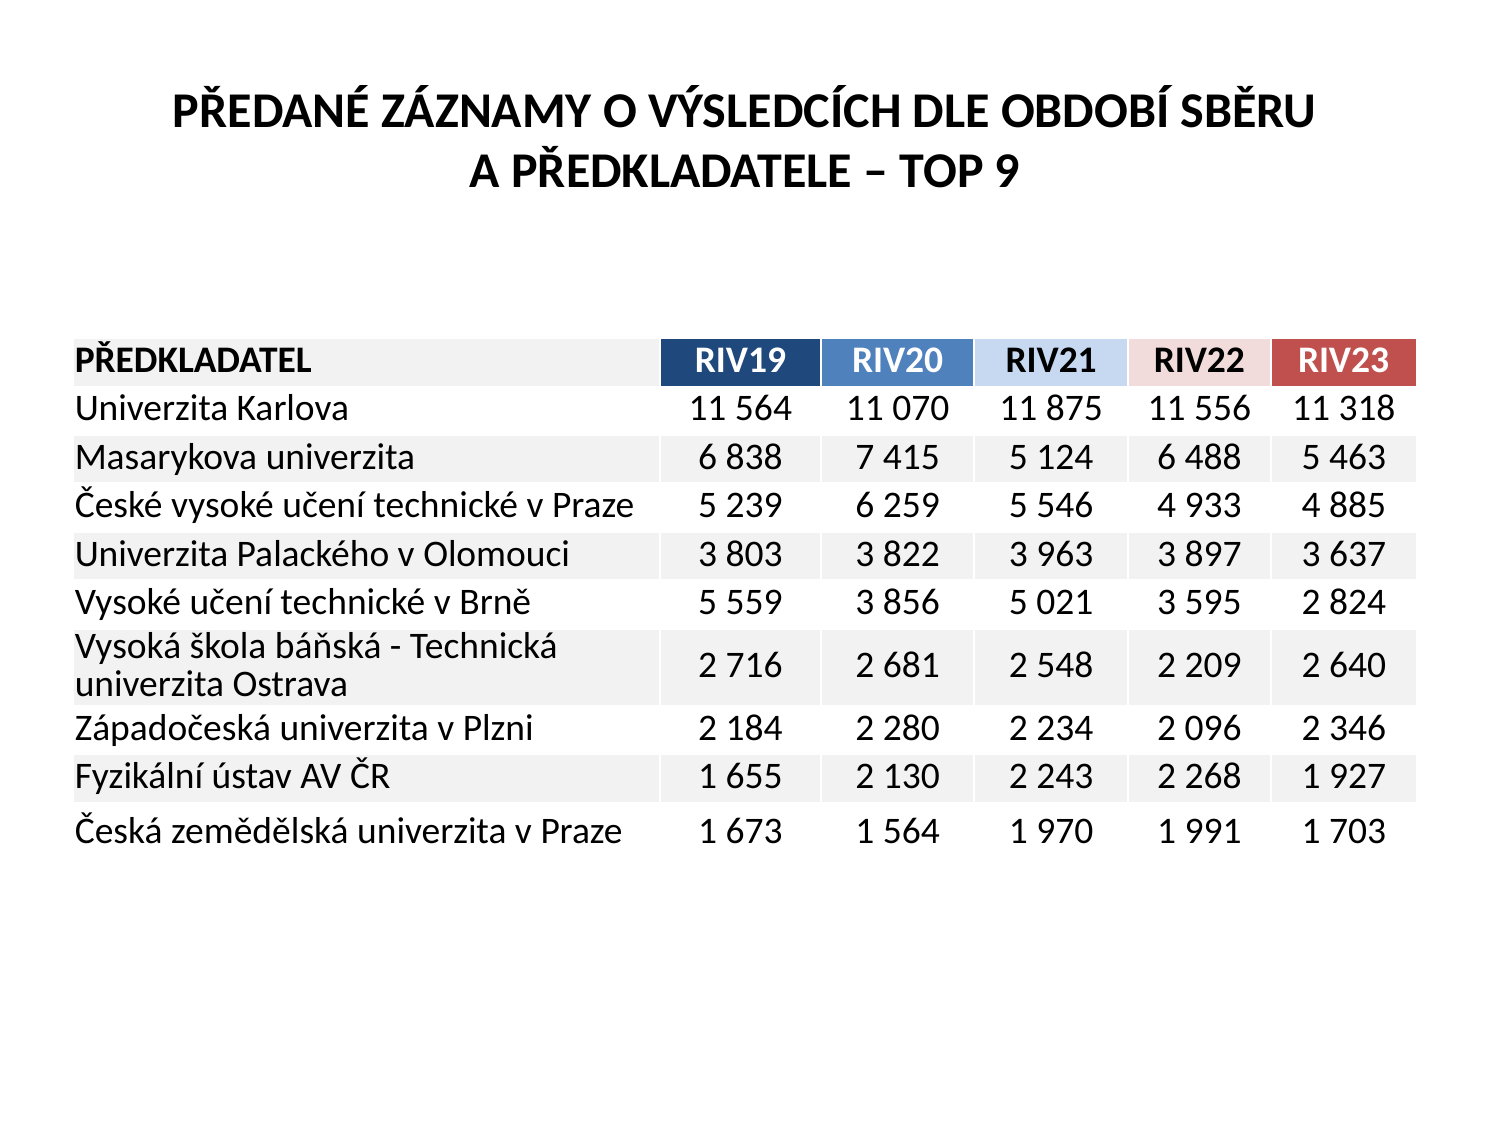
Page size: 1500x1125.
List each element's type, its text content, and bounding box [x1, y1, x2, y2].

table_cell 1 564 [822, 803, 973, 863]
table_cell 5 546 [975, 484, 1127, 531]
table_cell 3 856 [822, 581, 973, 628]
table_cell 3 822 [822, 533, 973, 579]
table_cell 2 346 [1272, 707, 1416, 753]
table_cell 2 130 [822, 755, 973, 802]
table_cell 1 655 [661, 755, 820, 802]
table_cell 3 963 [975, 533, 1127, 579]
table_cell 3 637 [1272, 533, 1416, 579]
table_cell 11 070 [822, 387, 973, 434]
table_cell 2 716 [661, 630, 820, 705]
table_cell Univerzita Palackého v Olomouci [74, 533, 659, 579]
table_cell 2 640 [1272, 630, 1416, 705]
table_cell 2 280 [822, 707, 973, 753]
table_cell 2 096 [1129, 707, 1270, 753]
table_cell 2 243 [975, 755, 1127, 802]
table_cell 11 875 [975, 387, 1127, 434]
table_cell 5 124 [975, 436, 1127, 482]
table_cell 11 318 [1272, 387, 1416, 434]
table_cell 5 021 [975, 581, 1127, 628]
table_cell 2 268 [1129, 755, 1270, 802]
table_cell 6 259 [822, 484, 973, 531]
table_cell 2 548 [975, 630, 1127, 705]
table_cell 6 488 [1129, 436, 1270, 482]
table_header RIV19 [661, 339, 820, 386]
table_cell 4 885 [1272, 484, 1416, 531]
table_cell České vysoké učení technické v Praze [74, 484, 659, 531]
table_cell Vysoká škola báňská - Technická univerzita Ostrava [74, 630, 659, 705]
table_cell Česká zemědělská univerzita v Praze [74, 803, 659, 863]
table_cell 1 927 [1272, 755, 1416, 802]
table_cell 5 239 [661, 484, 820, 531]
table_cell 3 595 [1129, 581, 1270, 628]
table_cell 1 970 [975, 803, 1127, 863]
table_cell 5 559 [661, 581, 820, 628]
table_cell 2 209 [1129, 630, 1270, 705]
table_cell Masarykova univerzita [74, 436, 659, 482]
table_cell 7 415 [822, 436, 973, 482]
table_cell 2 824 [1272, 581, 1416, 628]
table_cell 11 556 [1129, 387, 1270, 434]
table_cell Západočeská univerzita v Plzni [74, 707, 659, 753]
table_header PŘEDKLADATEL [74, 339, 659, 386]
table_cell 2 234 [975, 707, 1127, 753]
table_header RIV20 [822, 339, 973, 386]
table_header RIV21 [975, 339, 1127, 386]
table_header RIV23 [1272, 339, 1416, 386]
table_cell Univerzita Karlova [74, 387, 659, 434]
table_cell 2 184 [661, 707, 820, 753]
table_cell 1 991 [1129, 803, 1270, 863]
table_cell 6 838 [661, 436, 820, 482]
table_cell 11 564 [661, 387, 820, 434]
table_cell Vysoké učení technické v Brně [74, 581, 659, 628]
table_cell 5 463 [1272, 436, 1416, 482]
text_box PŘEDANÉ ZÁZNAMY O VÝSLEDCÍCH DLE OBDOBÍ SBĚRU A PŘEDKLADATELE – TOP 9 [81, 54, 1409, 220]
table_cell 2 681 [822, 630, 973, 705]
table_cell 1 673 [661, 803, 820, 863]
table_cell Fyzikální ústav AV ČR [74, 755, 659, 802]
table_header RIV22 [1129, 339, 1270, 386]
table_cell 3 803 [661, 533, 820, 579]
table_cell 3 897 [1129, 533, 1270, 579]
table_cell 1 703 [1272, 803, 1416, 863]
table_cell 4 933 [1129, 484, 1270, 531]
